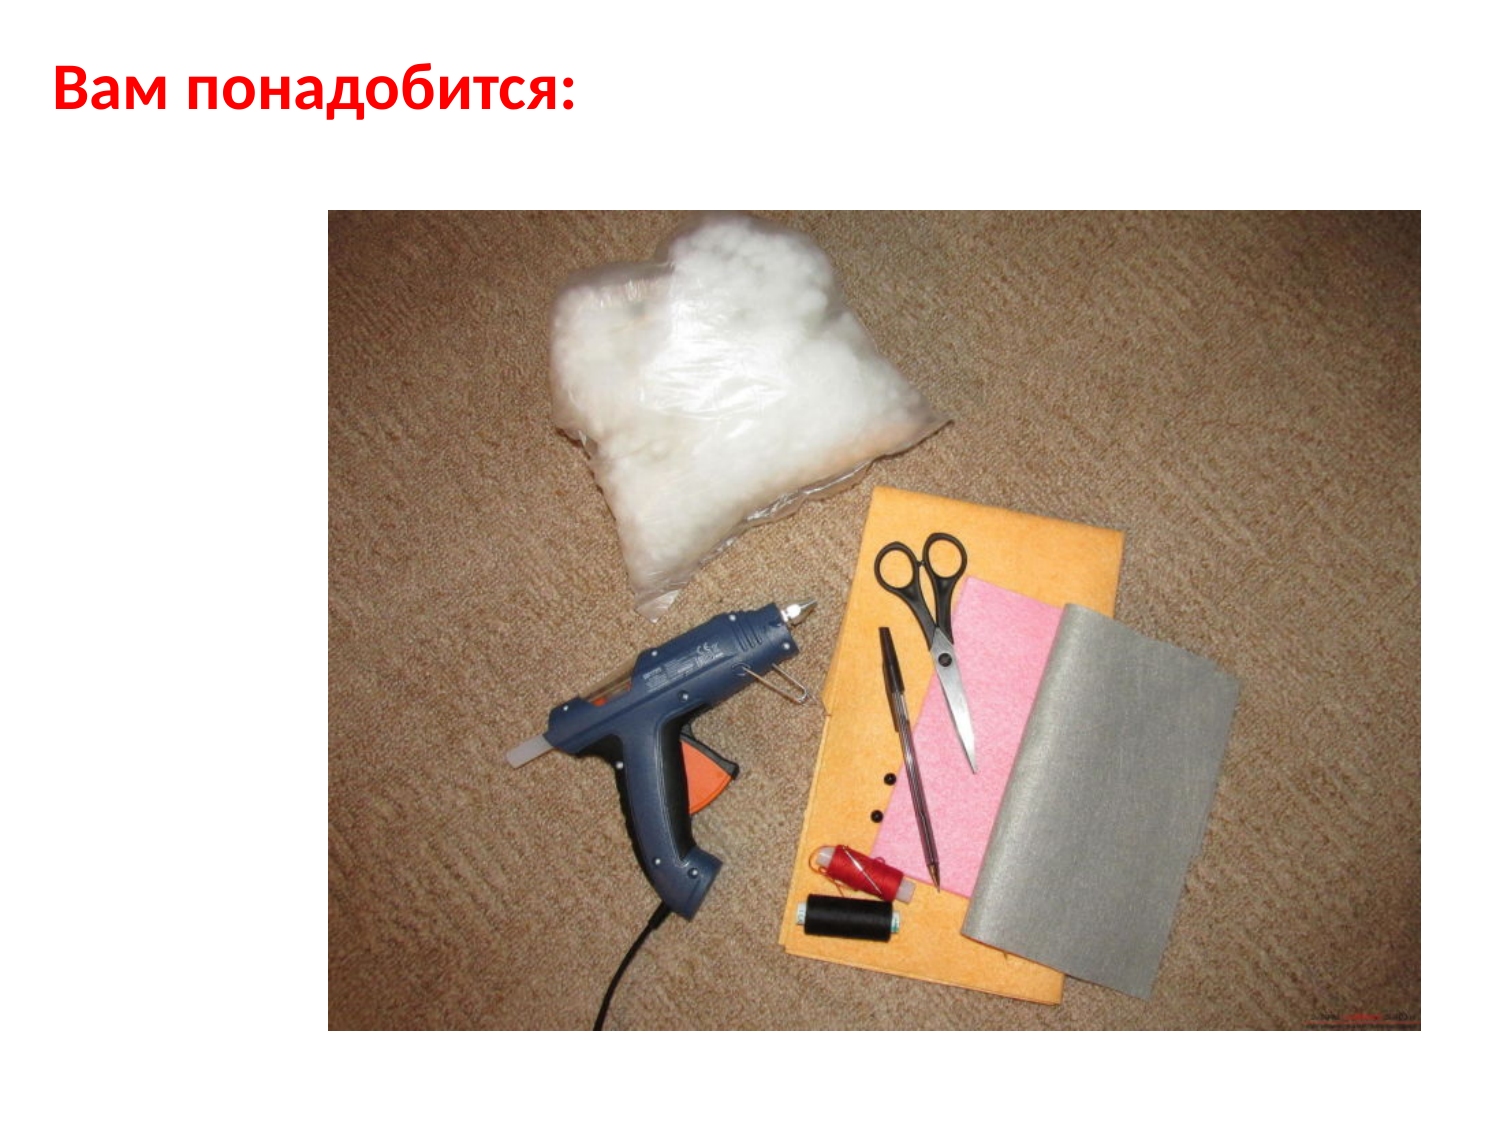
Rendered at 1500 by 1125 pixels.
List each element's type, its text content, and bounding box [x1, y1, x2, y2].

text_box Вам понадобится: [37, 35, 594, 130]
picture [327, 210, 1421, 1031]
